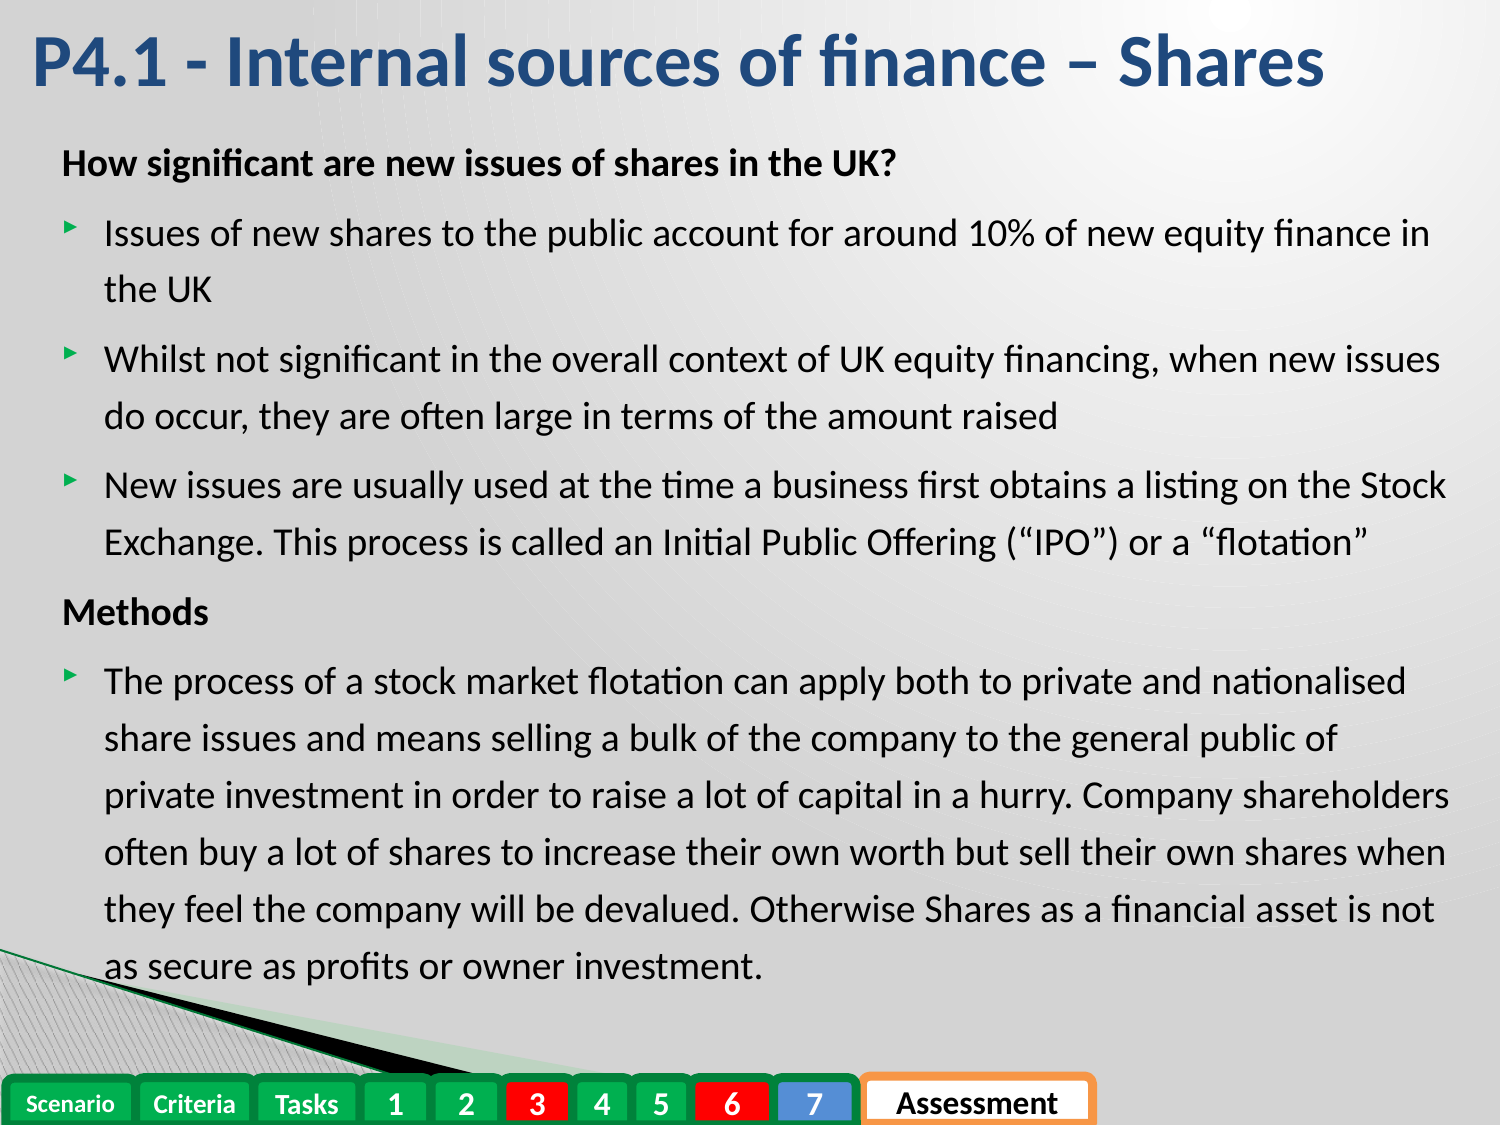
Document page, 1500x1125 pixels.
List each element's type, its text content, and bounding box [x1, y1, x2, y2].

list How significant are new issues of shares in the UK? Issues of new shares to the public account for around 10% of new equity finance in the UK Whilst not significant in the overall context of UK equity financing, when new issues do occur, they are often large in terms of the amount raised New issues are usually used at the time a business first obtains a listing on the Stock Exchange. This process is called an Initial Public Offering (“IPO”) or a “flotation” Methods The process of a stock market flotation can apply both to private and nationalised share issues and means selling a bulk of the company to the general public of private investment in order to raise a lot of capital in a hurry. Company shareholders often buy a lot of shares to increase their own worth but sell their own shares when they feel the company will be devalued. Otherwise Shares as a financial asset is not as secure as profits or owner investment. [29, 120, 1471, 941]
text_box P4.1 - Internal sources of finance – Shares [17, 19, 1489, 94]
